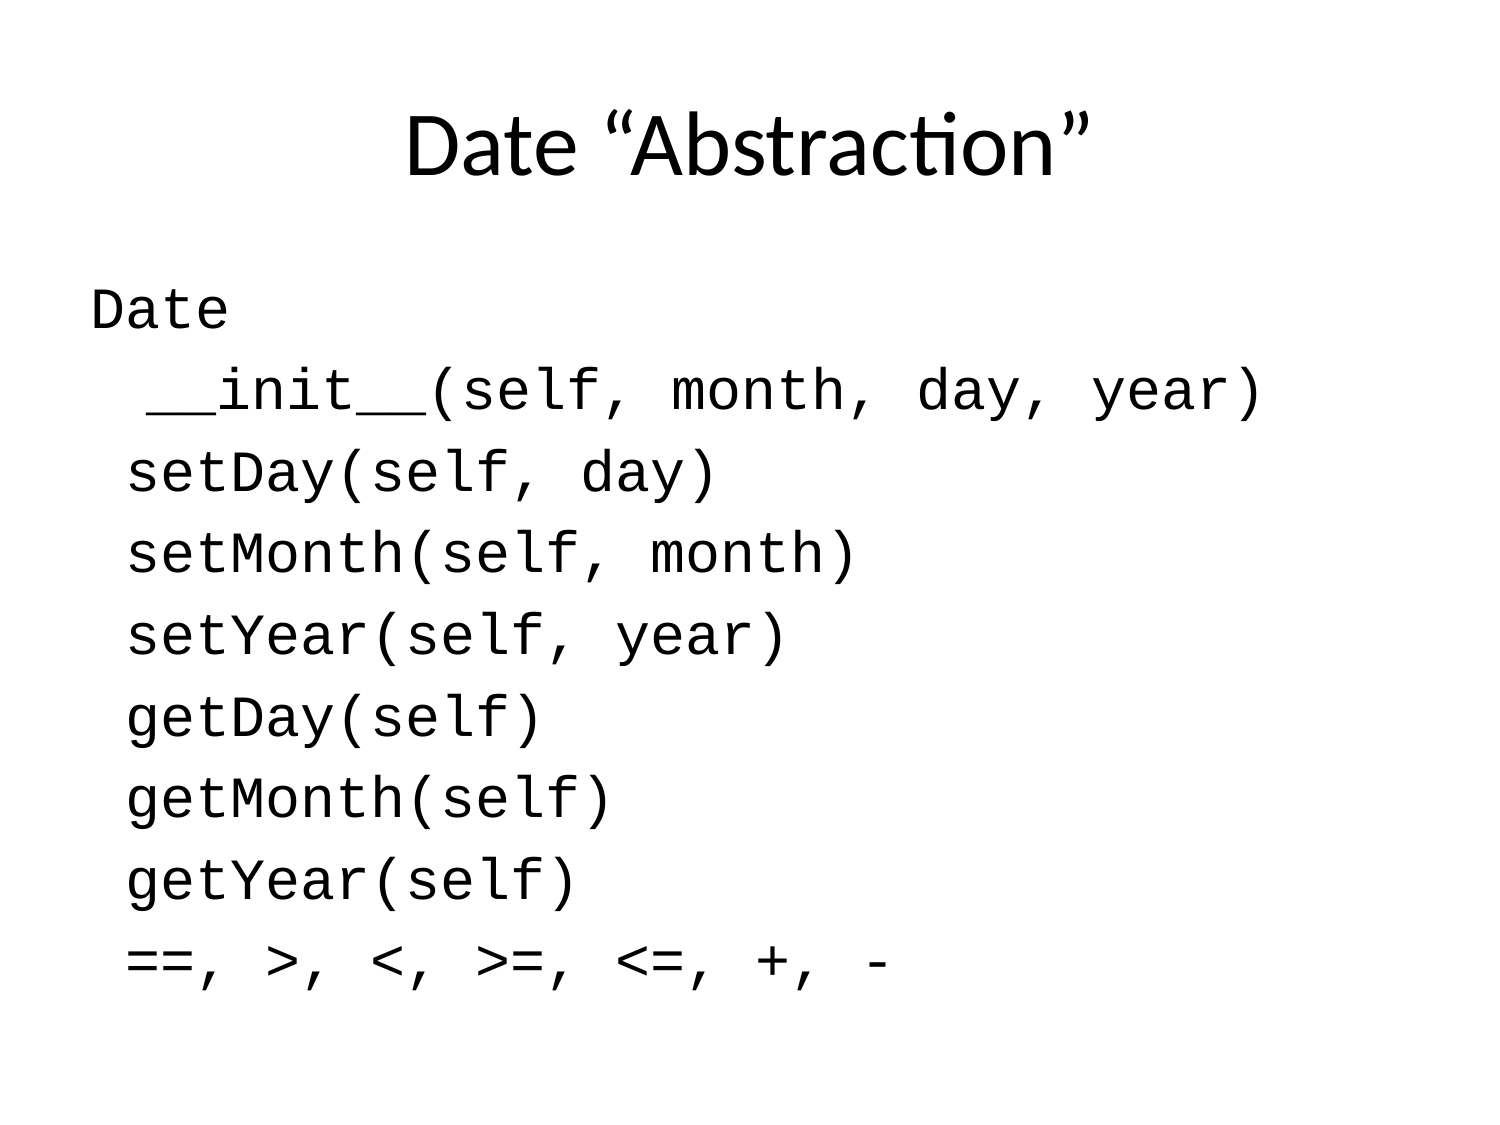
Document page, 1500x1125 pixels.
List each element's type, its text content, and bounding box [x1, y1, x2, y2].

title Date “Abstraction” [75, 45, 1425, 233]
list Date __init__(self, month, day, year) setDay(self, day) setMonth(self, month) setYear(self, year) getDay(self) getMonth(self) getYear(self) ==, >, <, >=, <=, +, - [75, 262, 1425, 1005]
